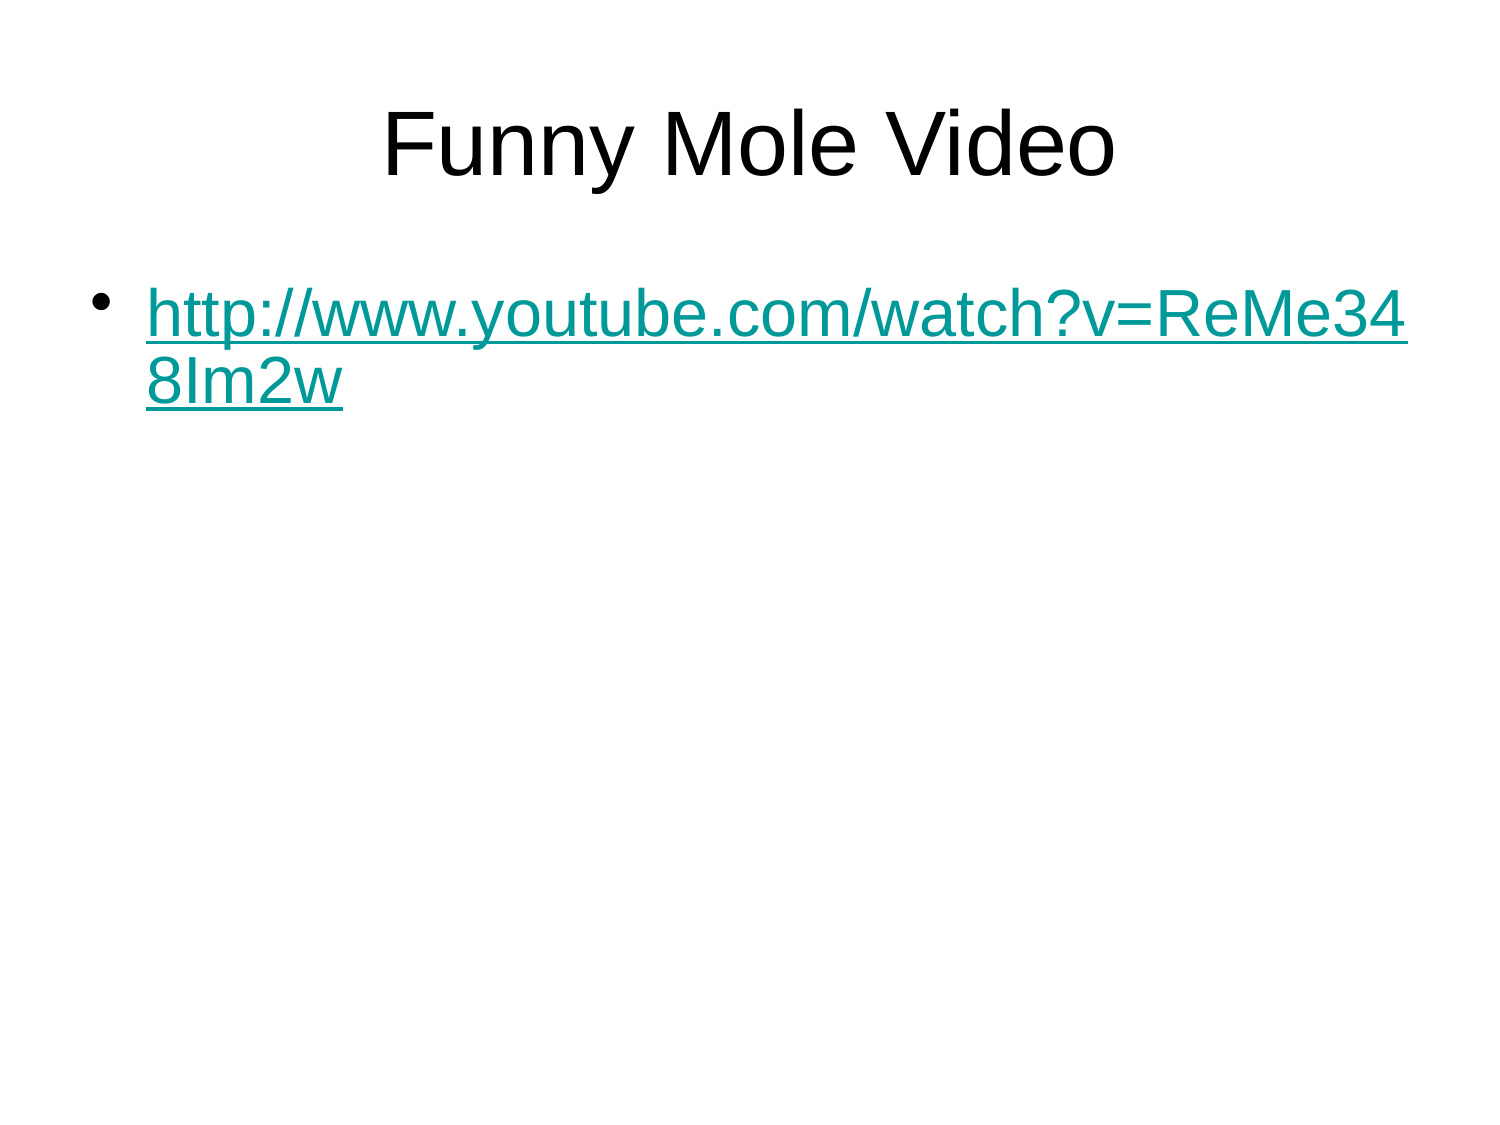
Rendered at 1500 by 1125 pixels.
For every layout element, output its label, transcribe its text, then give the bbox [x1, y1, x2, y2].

title Funny Mole Video [74, 44, 1426, 233]
list http://www.youtube.com/watch?v=ReMe348Im2w [74, 262, 1426, 1006]
